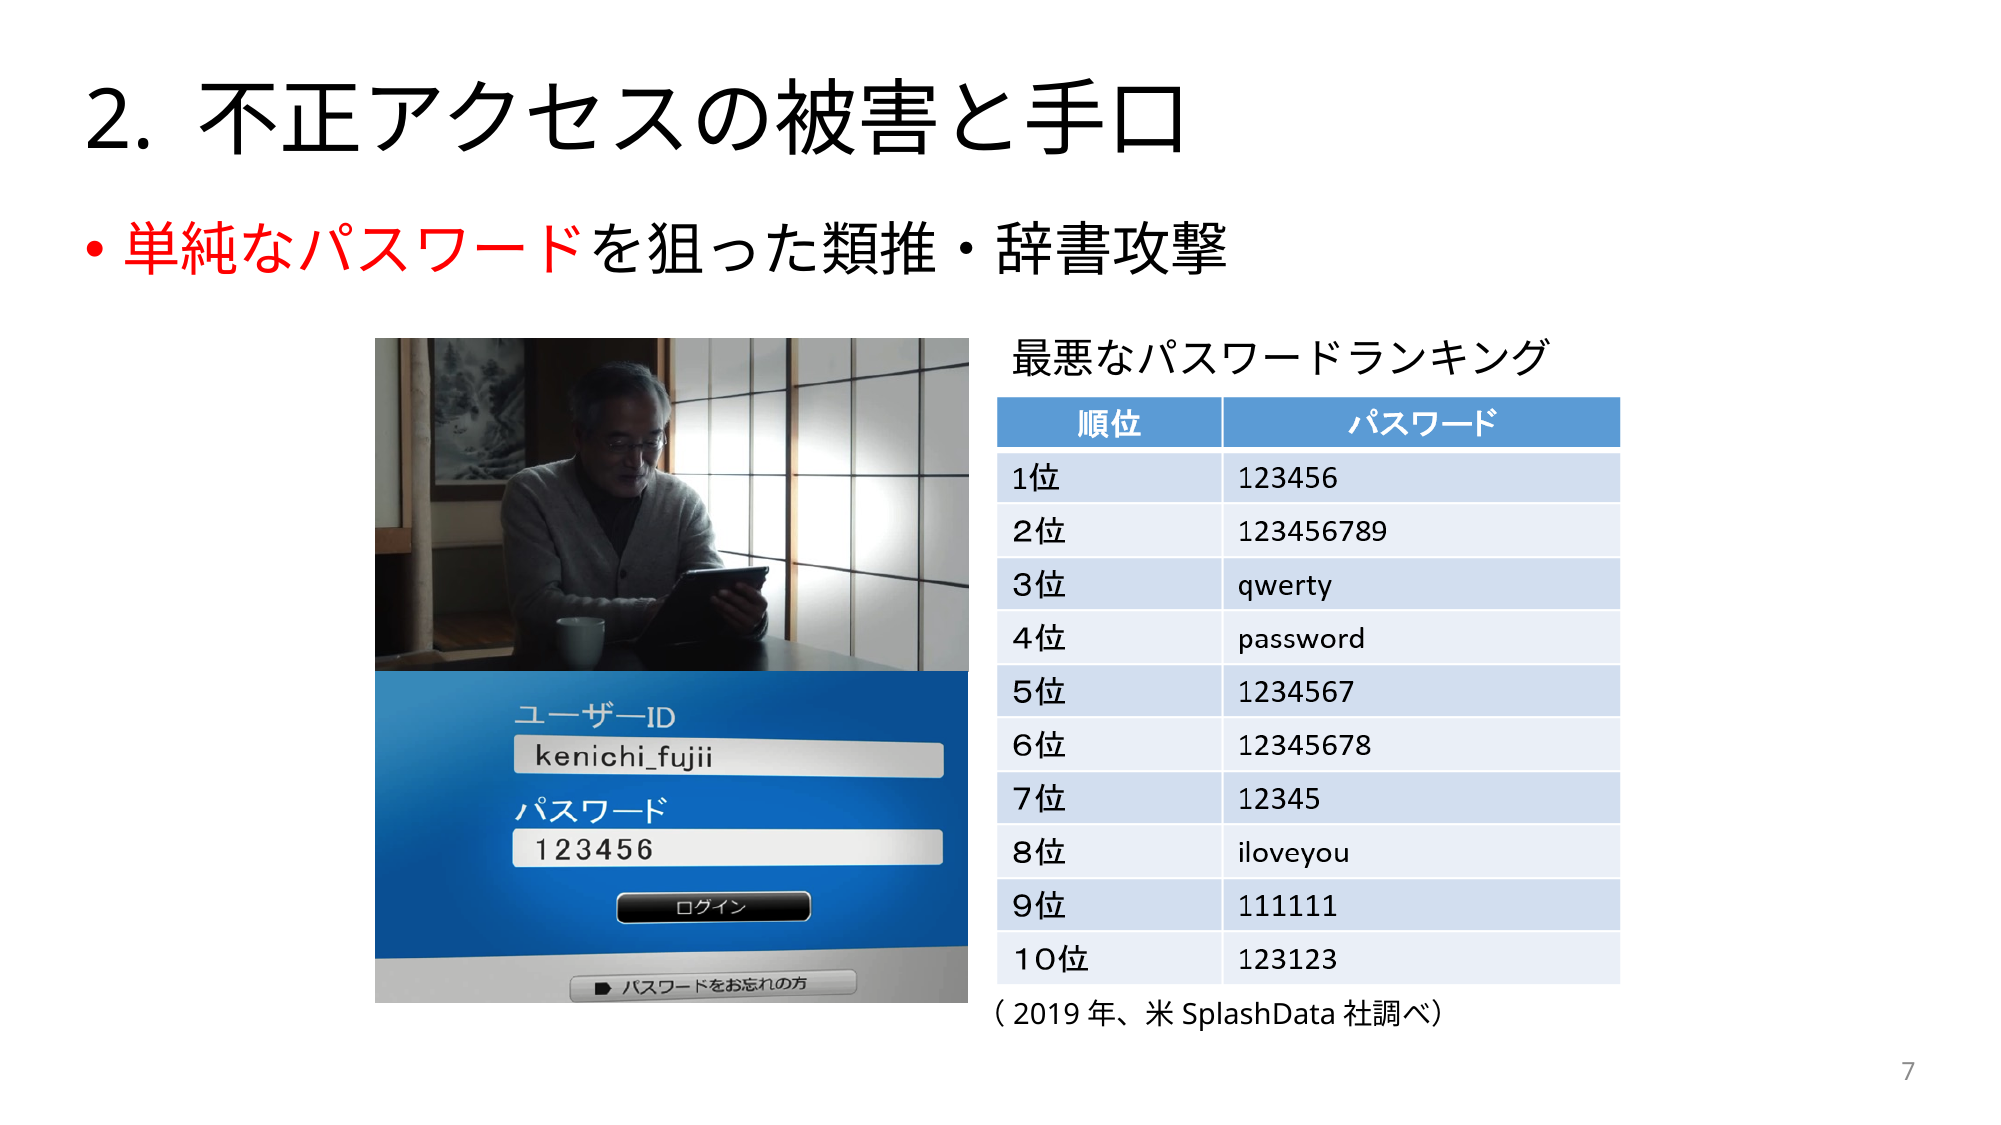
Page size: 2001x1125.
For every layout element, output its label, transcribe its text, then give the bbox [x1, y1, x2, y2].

text_box 最悪なパスワードランキング [996, 324, 1568, 390]
slide_number 7 [1480, 1042, 1931, 1103]
picture [995, 391, 1625, 997]
list 単純なパスワードを狙った類推・辞書攻撃 [69, 212, 1931, 1014]
picture [375, 337, 969, 1003]
title 2. 不正アクセスの被害と手口 [69, 59, 1931, 183]
text_box （2019年、米SplashData社調べ） [962, 987, 1476, 1038]
